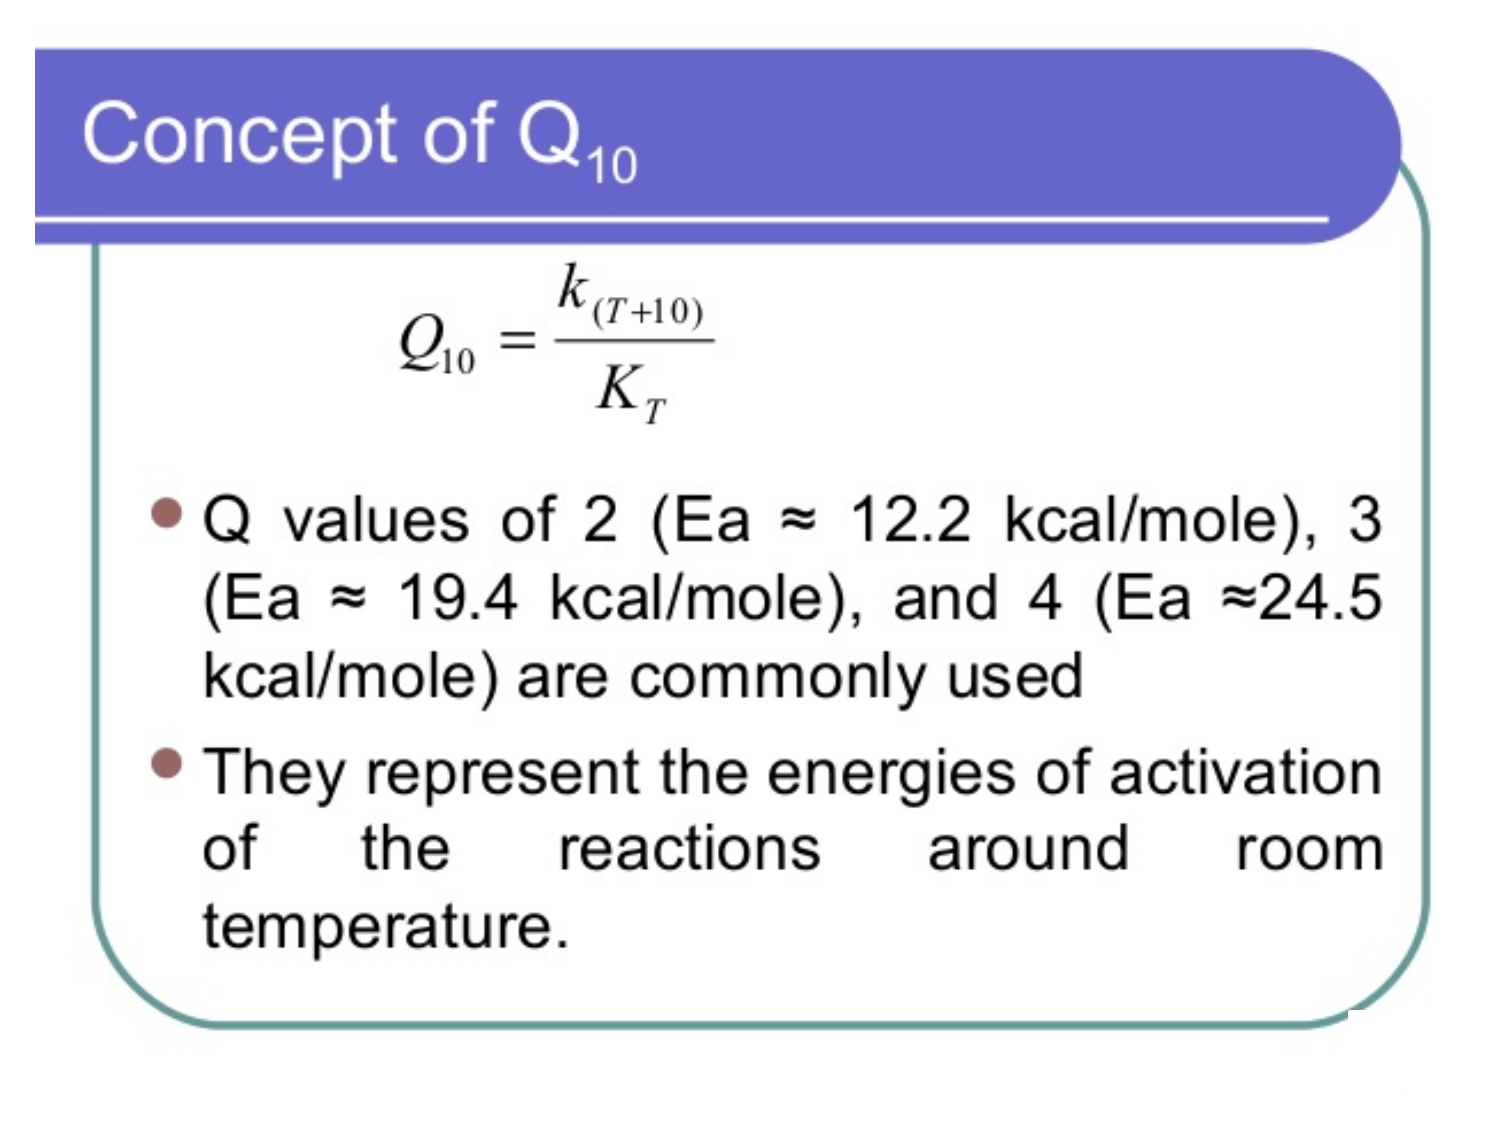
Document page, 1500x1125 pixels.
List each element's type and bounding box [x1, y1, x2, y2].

text_box [35, 25, 1500, 1125]
